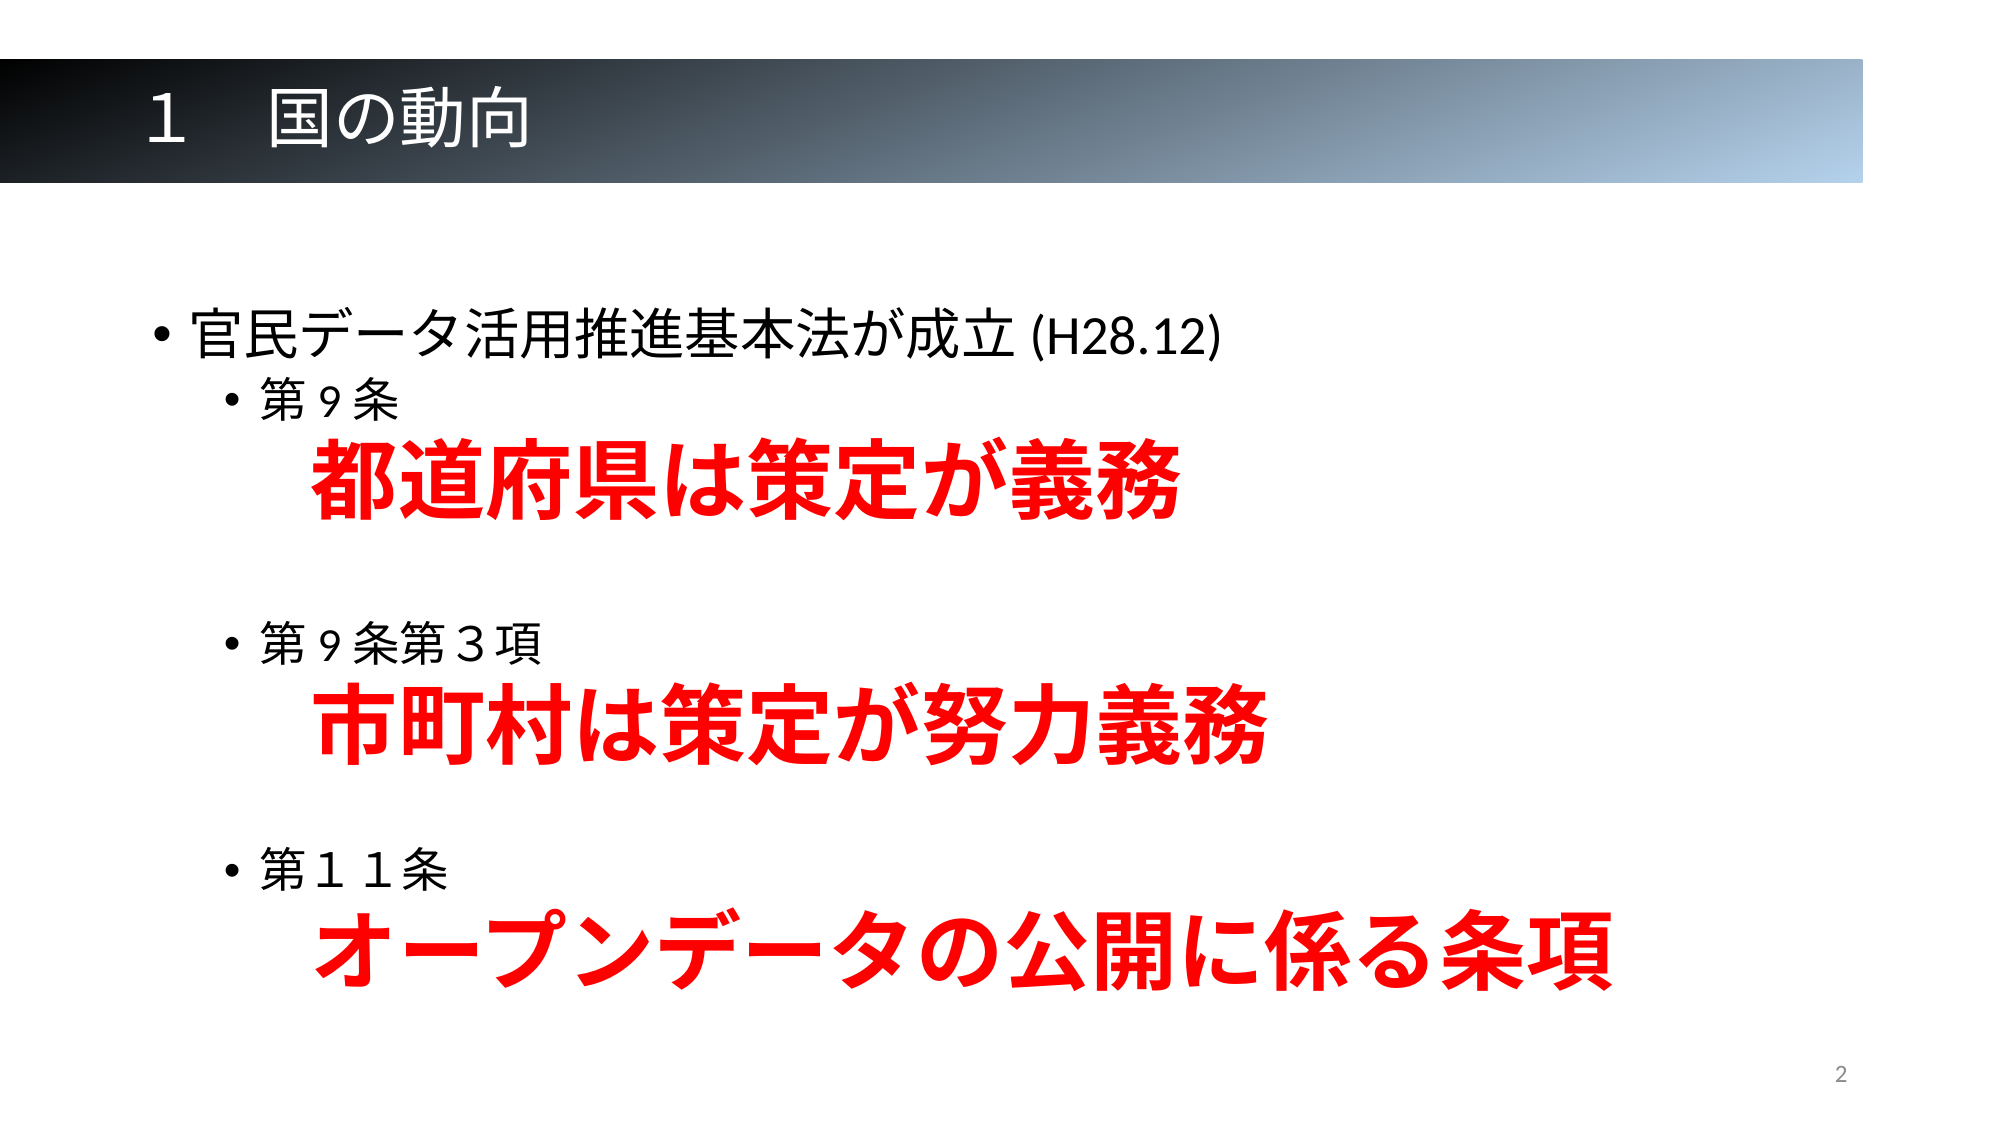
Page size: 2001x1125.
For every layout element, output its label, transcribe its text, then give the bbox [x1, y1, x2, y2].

slide_number 2 [1412, 1042, 1863, 1103]
list 官民データ活用推進基本法が成立(H28.12) 第9条 都道府県は策定が義務 第9条第３項 市町村は策定が努力義務 第１１条 オープンデータの公開に係る条項 [137, 299, 1863, 1014]
title １ 国の動向 [0, 59, 1863, 183]
